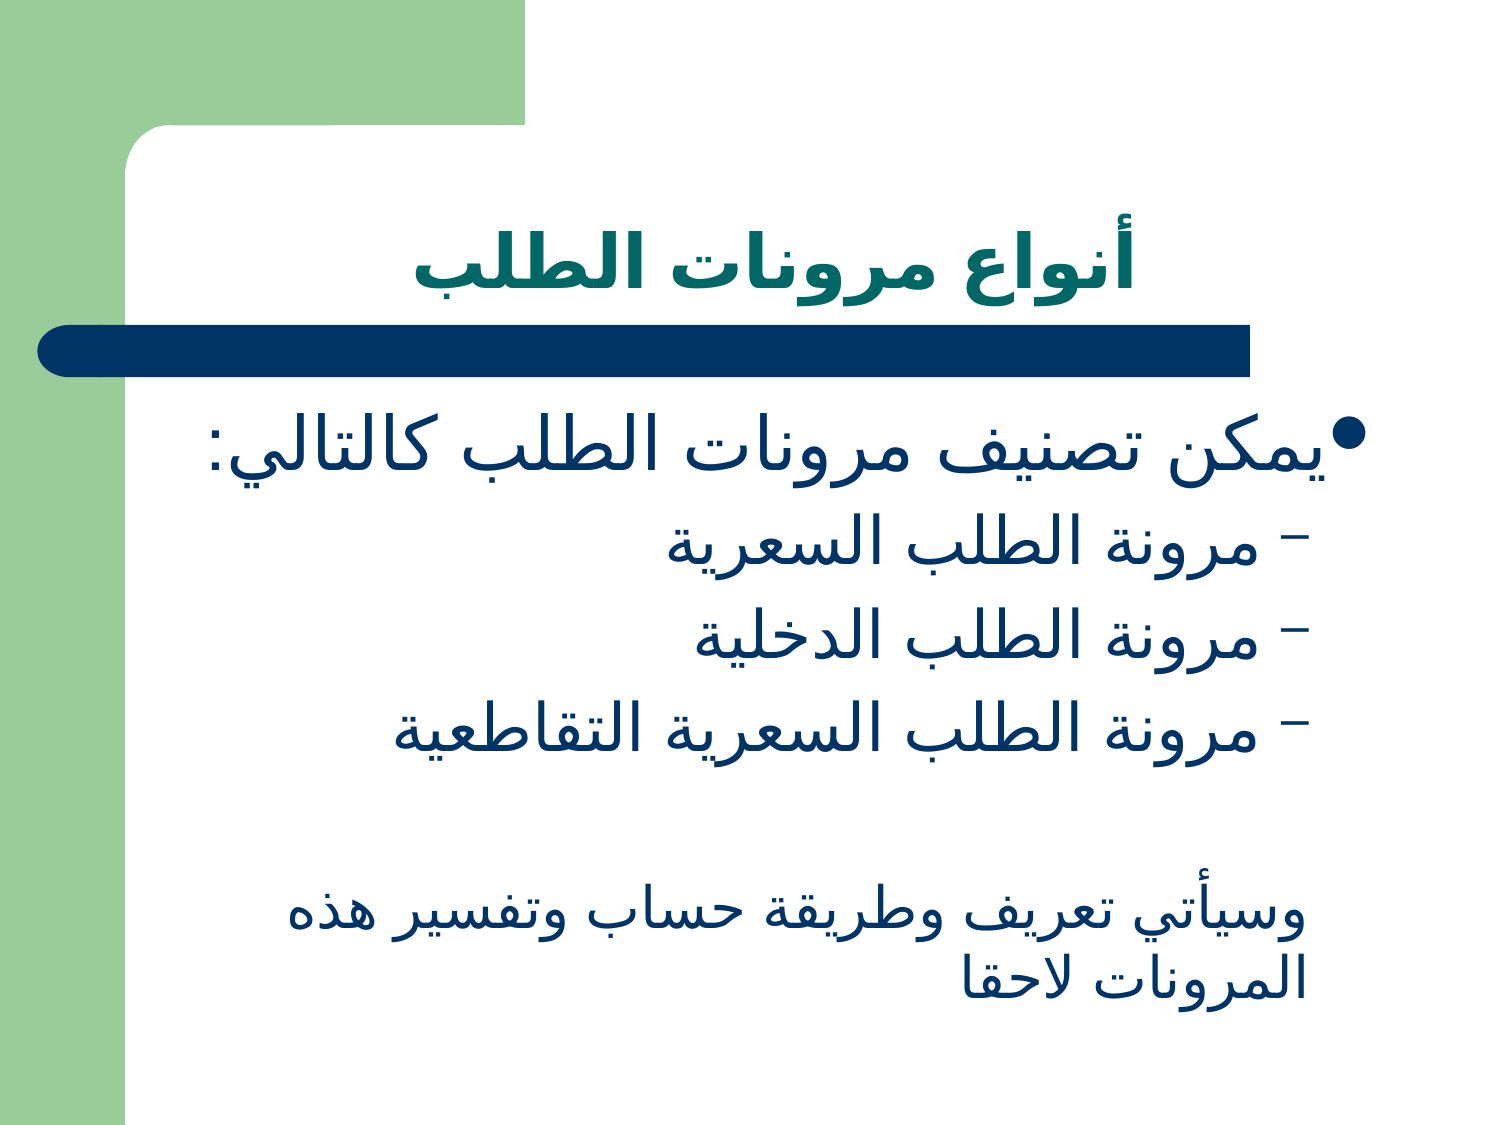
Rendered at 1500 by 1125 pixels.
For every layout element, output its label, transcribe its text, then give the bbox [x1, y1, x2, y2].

list يمكن تصنيف مرونات الطلب كالتالي: مرونة الطلب السعرية مرونة الطلب الدخلية مرونة الطلب السعرية التقاطعية وسيأتي تعريف وطريقة حساب وتفسير هذه المرونات لاحقا [137, 387, 1400, 999]
title أنواع مرونات الطلب [125, 125, 1425, 313]
